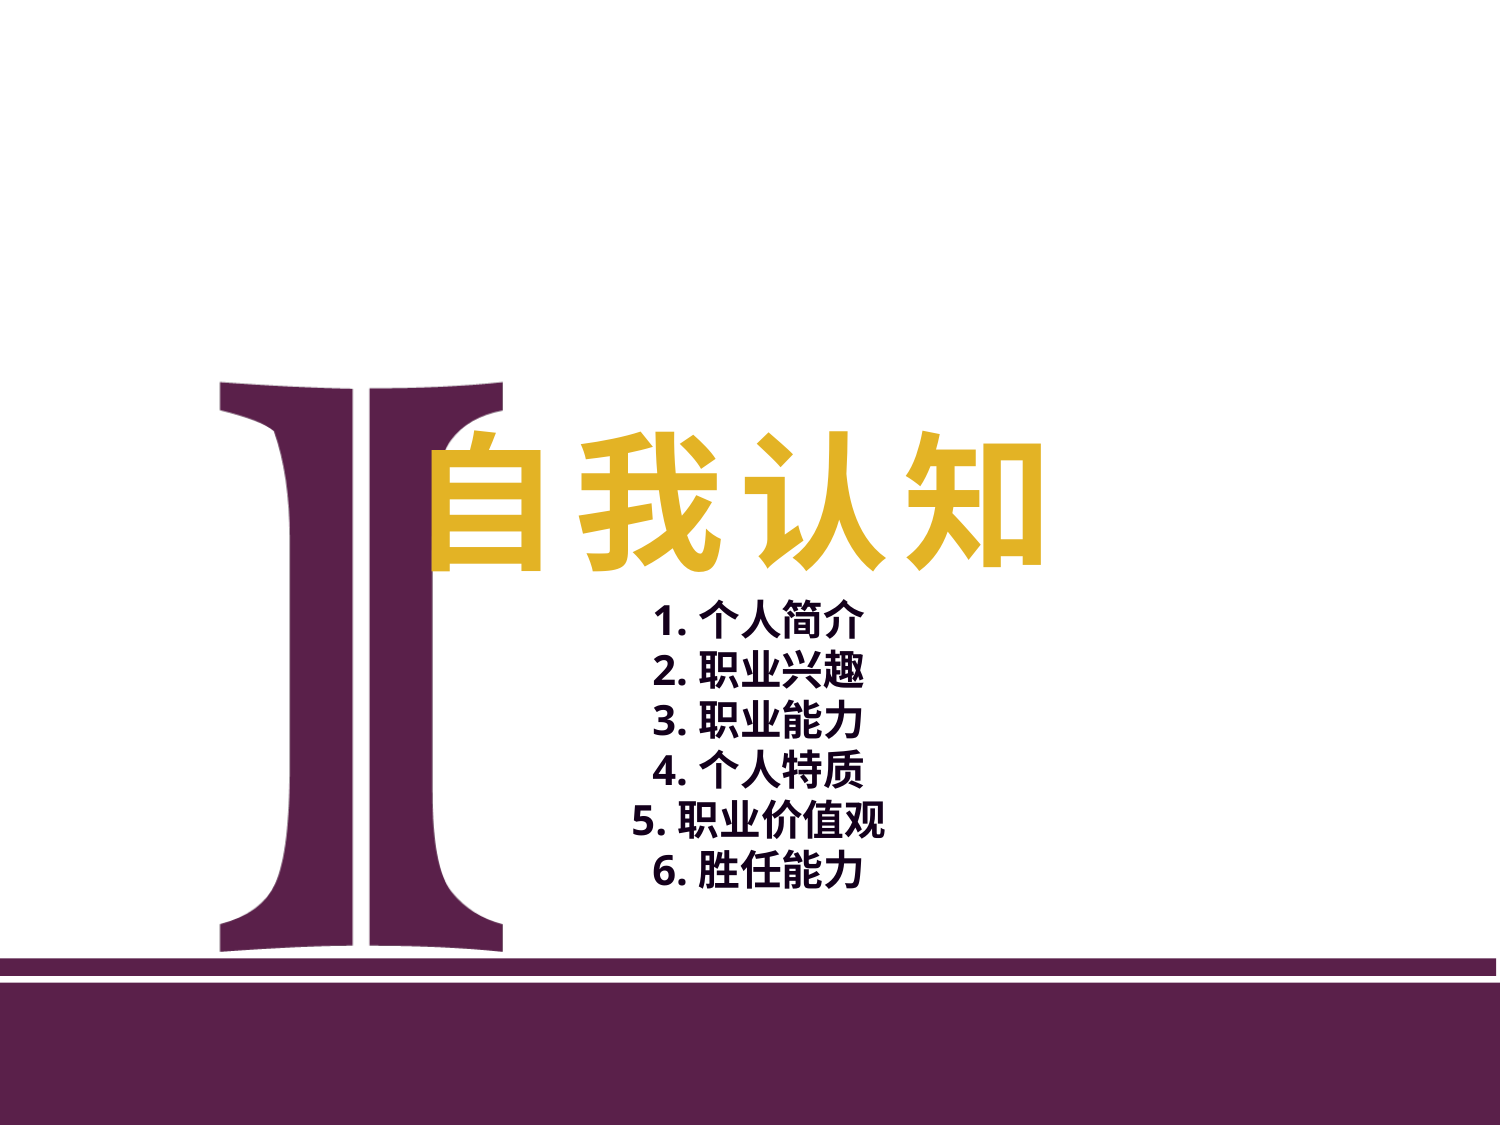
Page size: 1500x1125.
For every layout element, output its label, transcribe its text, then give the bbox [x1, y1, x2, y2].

text_box [625, 956, 1498, 978]
text_box 1.个人简介 2.职业兴趣 3.职业能力 4.个人特质 5.职业价值观 6.胜任能力 [625, 586, 1134, 952]
text_box [0, 981, 1500, 1125]
text_box [0, 956, 71, 978]
picture [76, 278, 621, 1012]
text_box 自我认知 [625, 400, 1211, 596]
